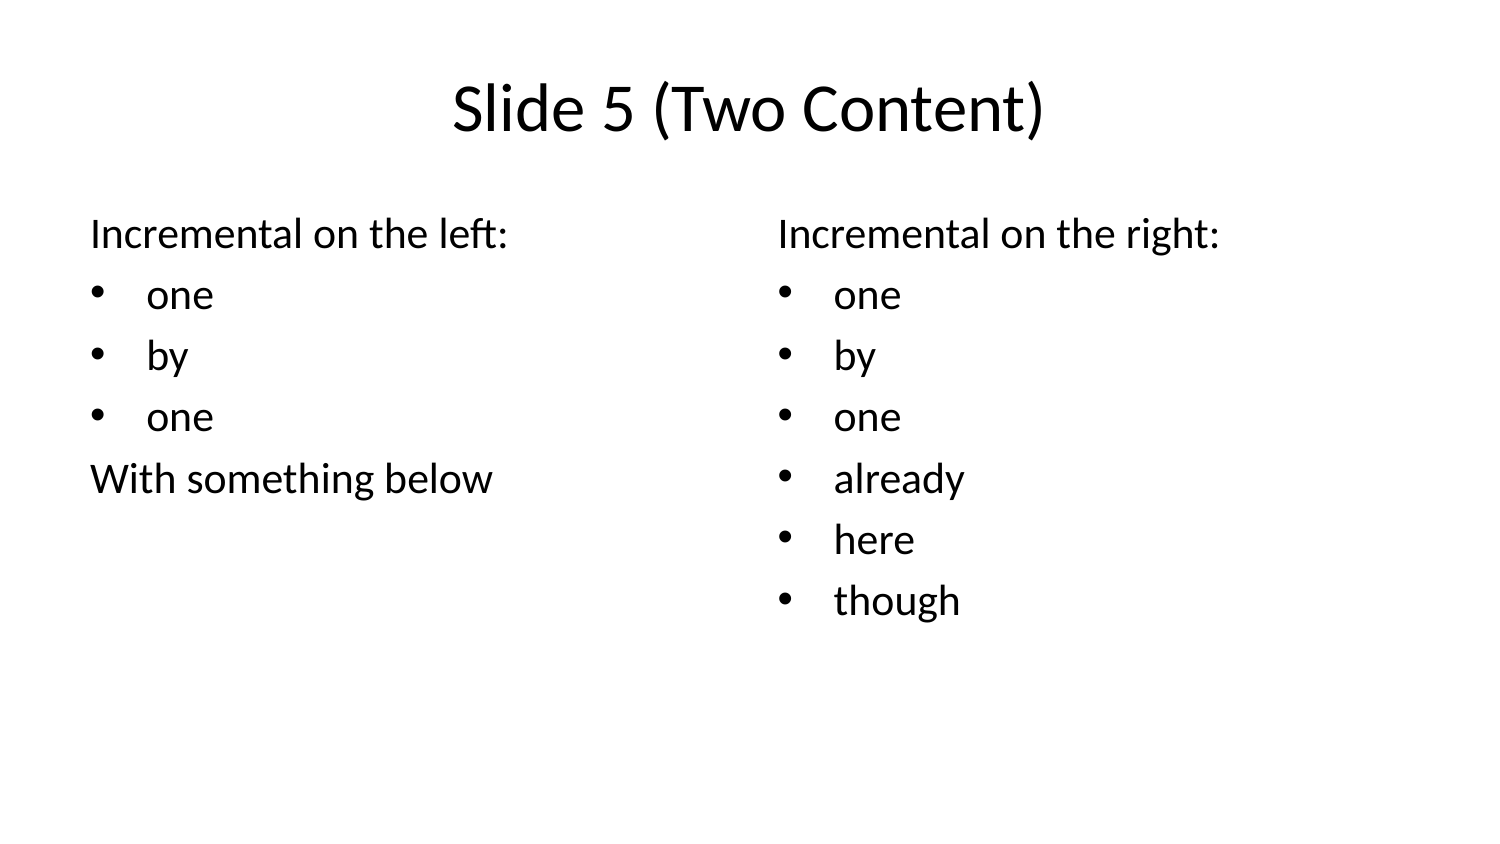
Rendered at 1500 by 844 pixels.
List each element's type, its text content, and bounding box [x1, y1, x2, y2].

list Incremental on the left: one by one With something below [75, 196, 738, 754]
title Slide 5 (Two Content) [75, 33, 1425, 175]
list Incremental on the right: one by one already here though [762, 196, 1425, 754]
